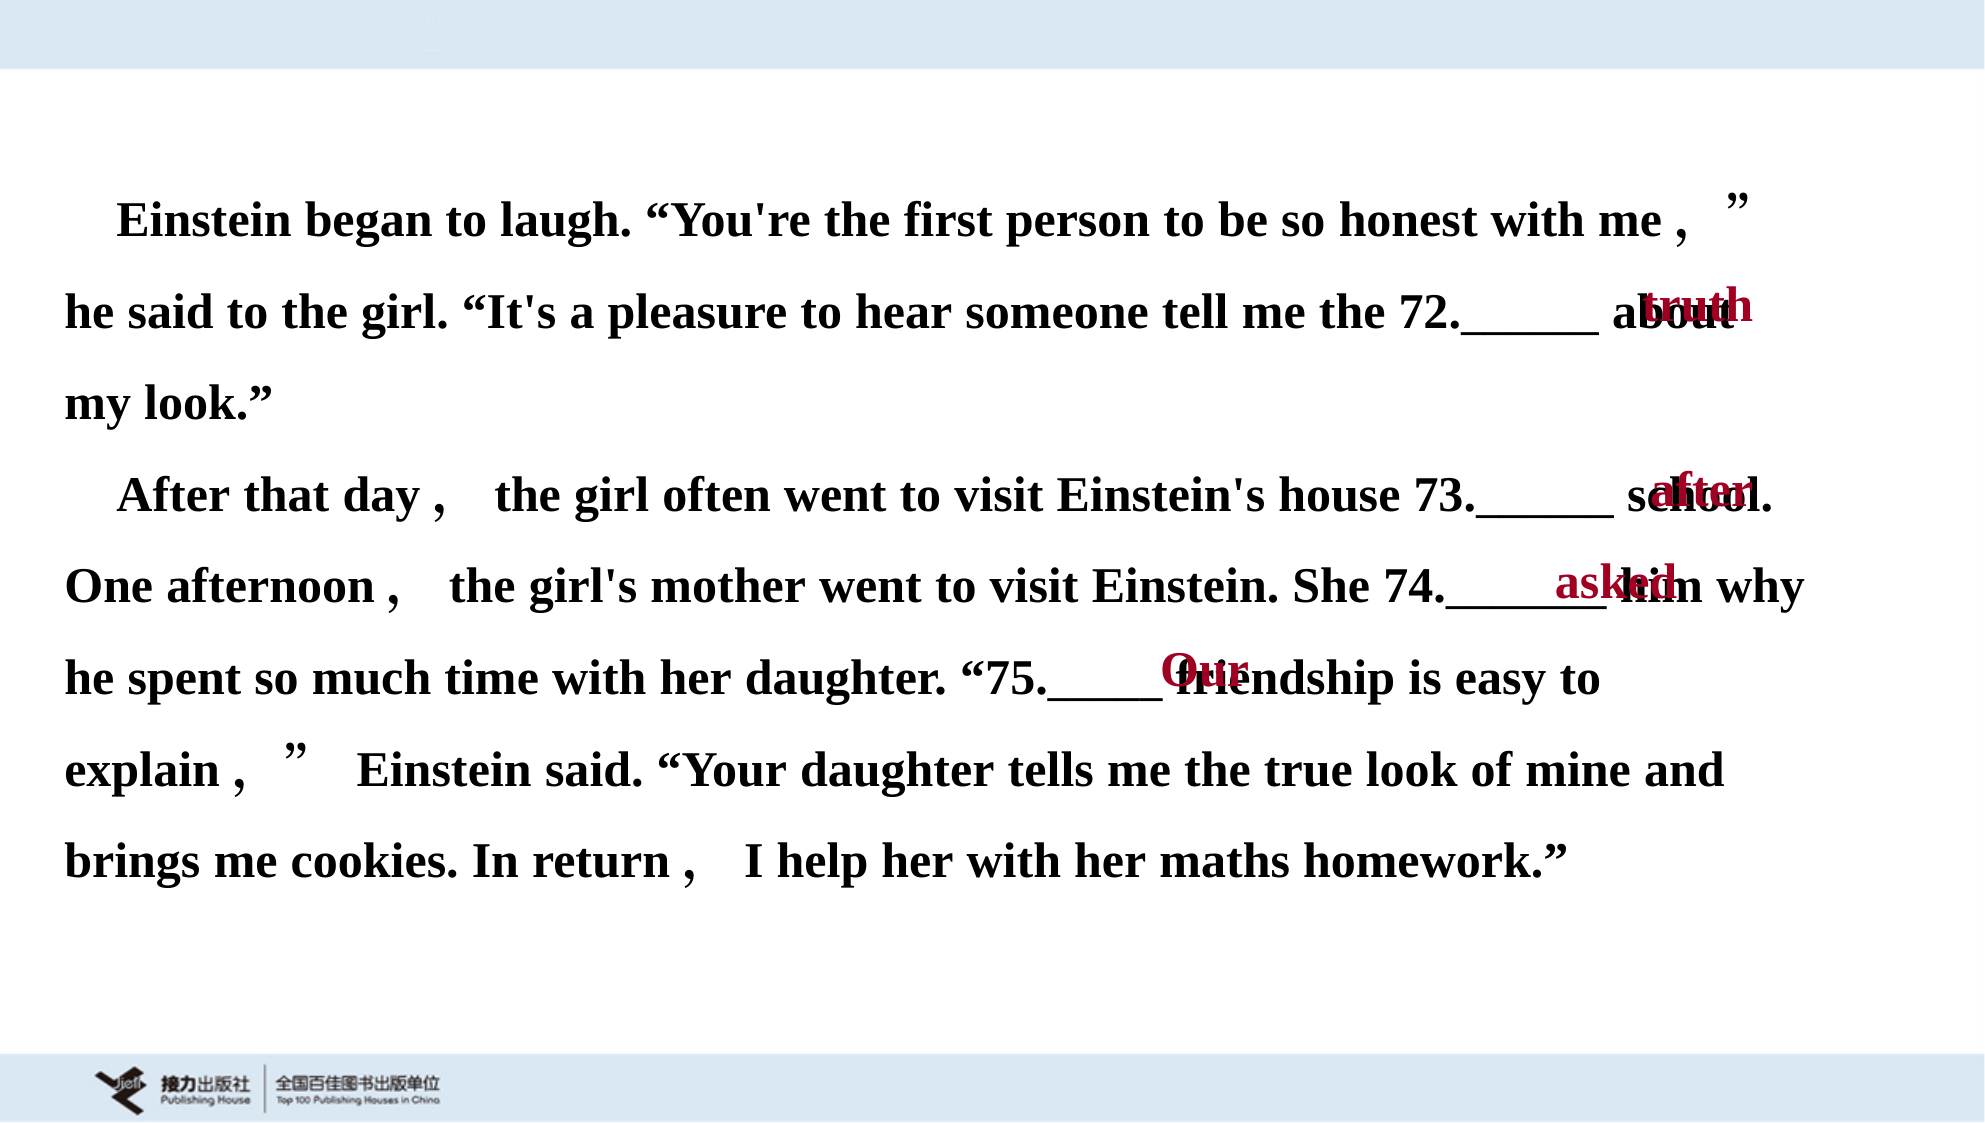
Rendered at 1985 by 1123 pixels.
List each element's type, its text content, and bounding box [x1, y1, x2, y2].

text_box Einstein began to laugh. “You're the first person to be so honest with me，” he said to the girl. “It's a pleasure to hear someone tell me the 72.______ about my look.” After that day，the girl often went to visit Einstein's house 73.______ school. One afternoon，the girl's mother went to visit Einstein. She 74._______ him why he spent so much time with her daughter. “75._____ friendship is easy to explain，” Einstein said. “Your daughter tells me the true look of mine and brings me cookies. In return，I help her with her maths homework.” [64, 154, 1920, 980]
text_box after [1632, 428, 1772, 517]
text_box asked [1536, 520, 1696, 609]
text_box Our [1142, 608, 1268, 696]
picture [0, 0, 1985, 1122]
text_box truth [1623, 244, 1772, 332]
